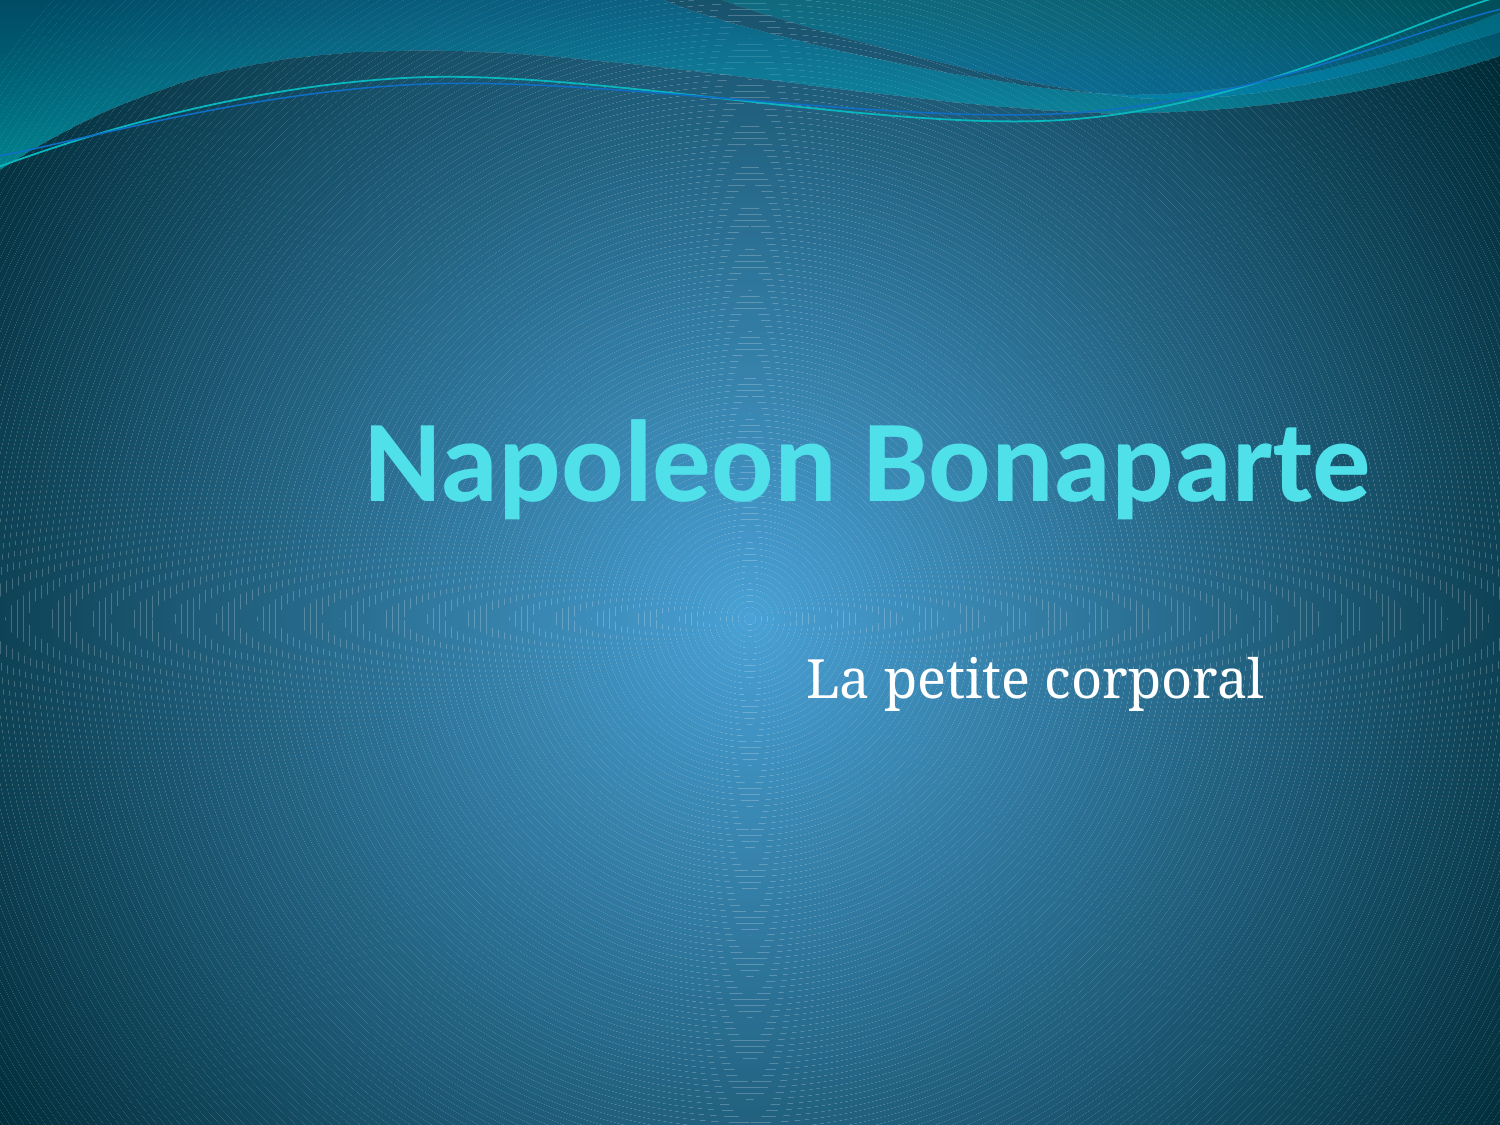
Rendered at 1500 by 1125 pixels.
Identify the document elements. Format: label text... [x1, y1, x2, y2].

subtitle La petite corporal [225, 637, 1275, 774]
title Napoleon Bonaparte [87, 224, 1376, 525]
